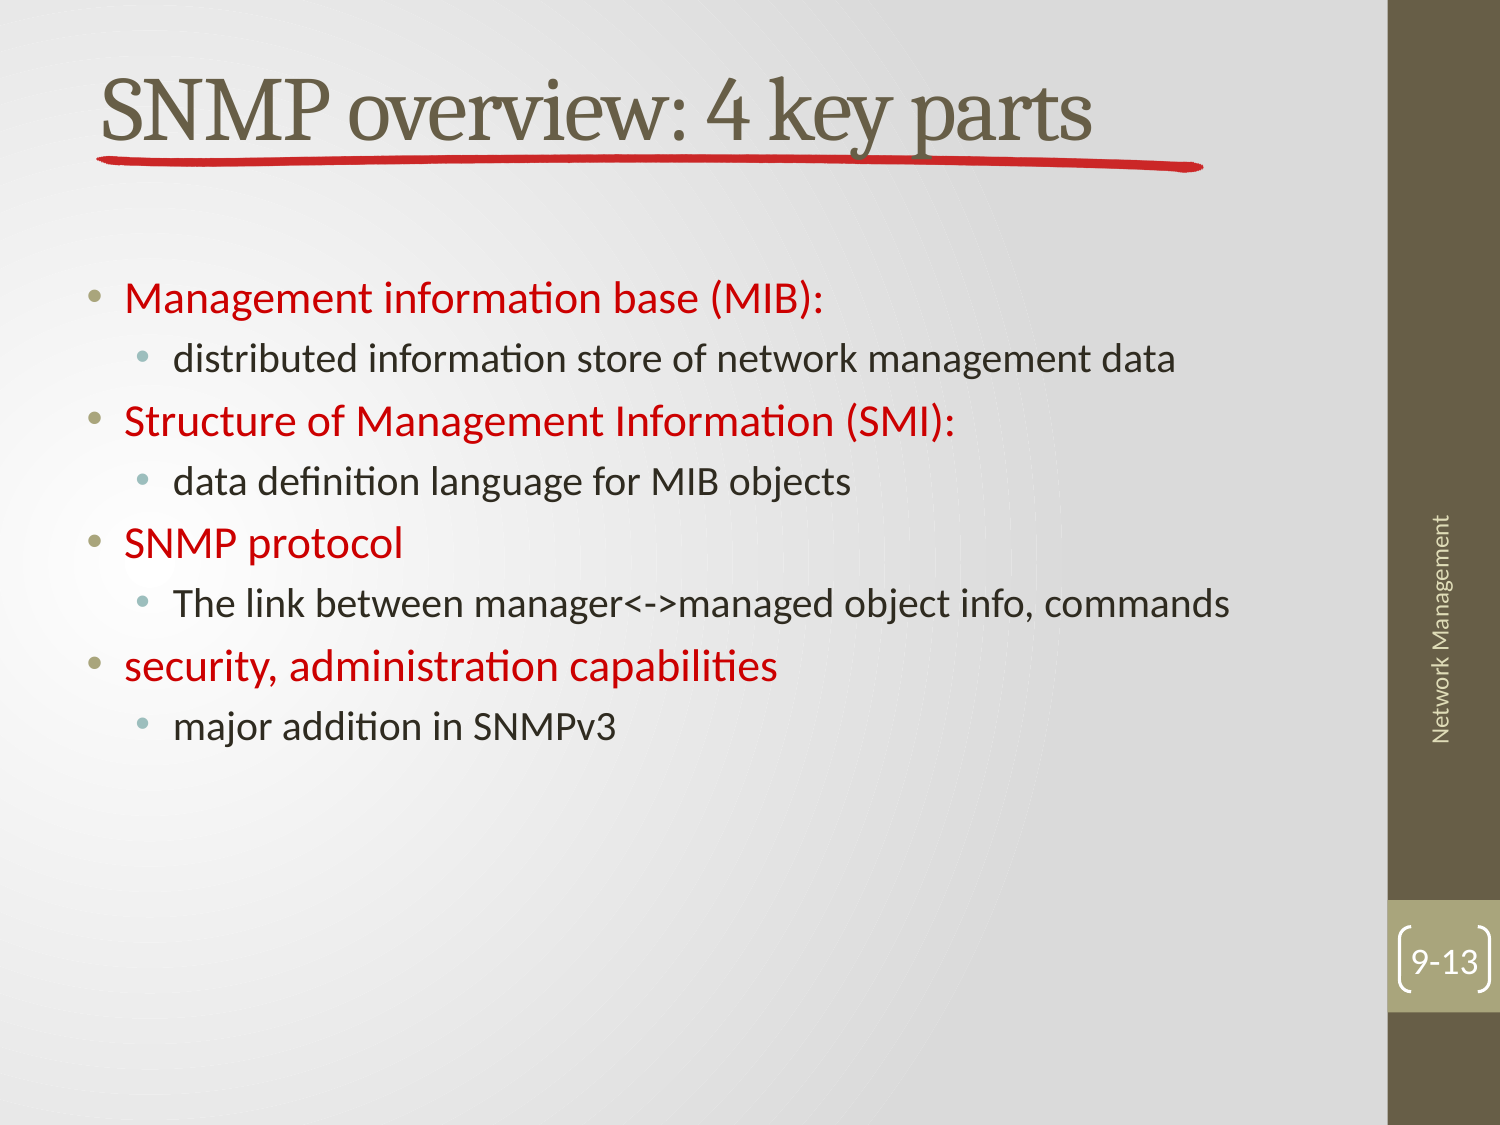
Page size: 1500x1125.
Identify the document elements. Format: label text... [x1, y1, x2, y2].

list Management information base (MIB): distributed information store of network management data Structure of Management Information (SMI): data definition language for MIB objects SNMP protocol The link between manager<->managed object info, commands security, administration capabilities major addition in SNMPv3 [52, 260, 1443, 1023]
title SNMP overview: 4 key parts [87, 28, 1363, 179]
slide_number 9-13 [1443, 925, 1492, 994]
footer Network Management [1443, 500, 1469, 889]
picture [90, 148, 1217, 179]
